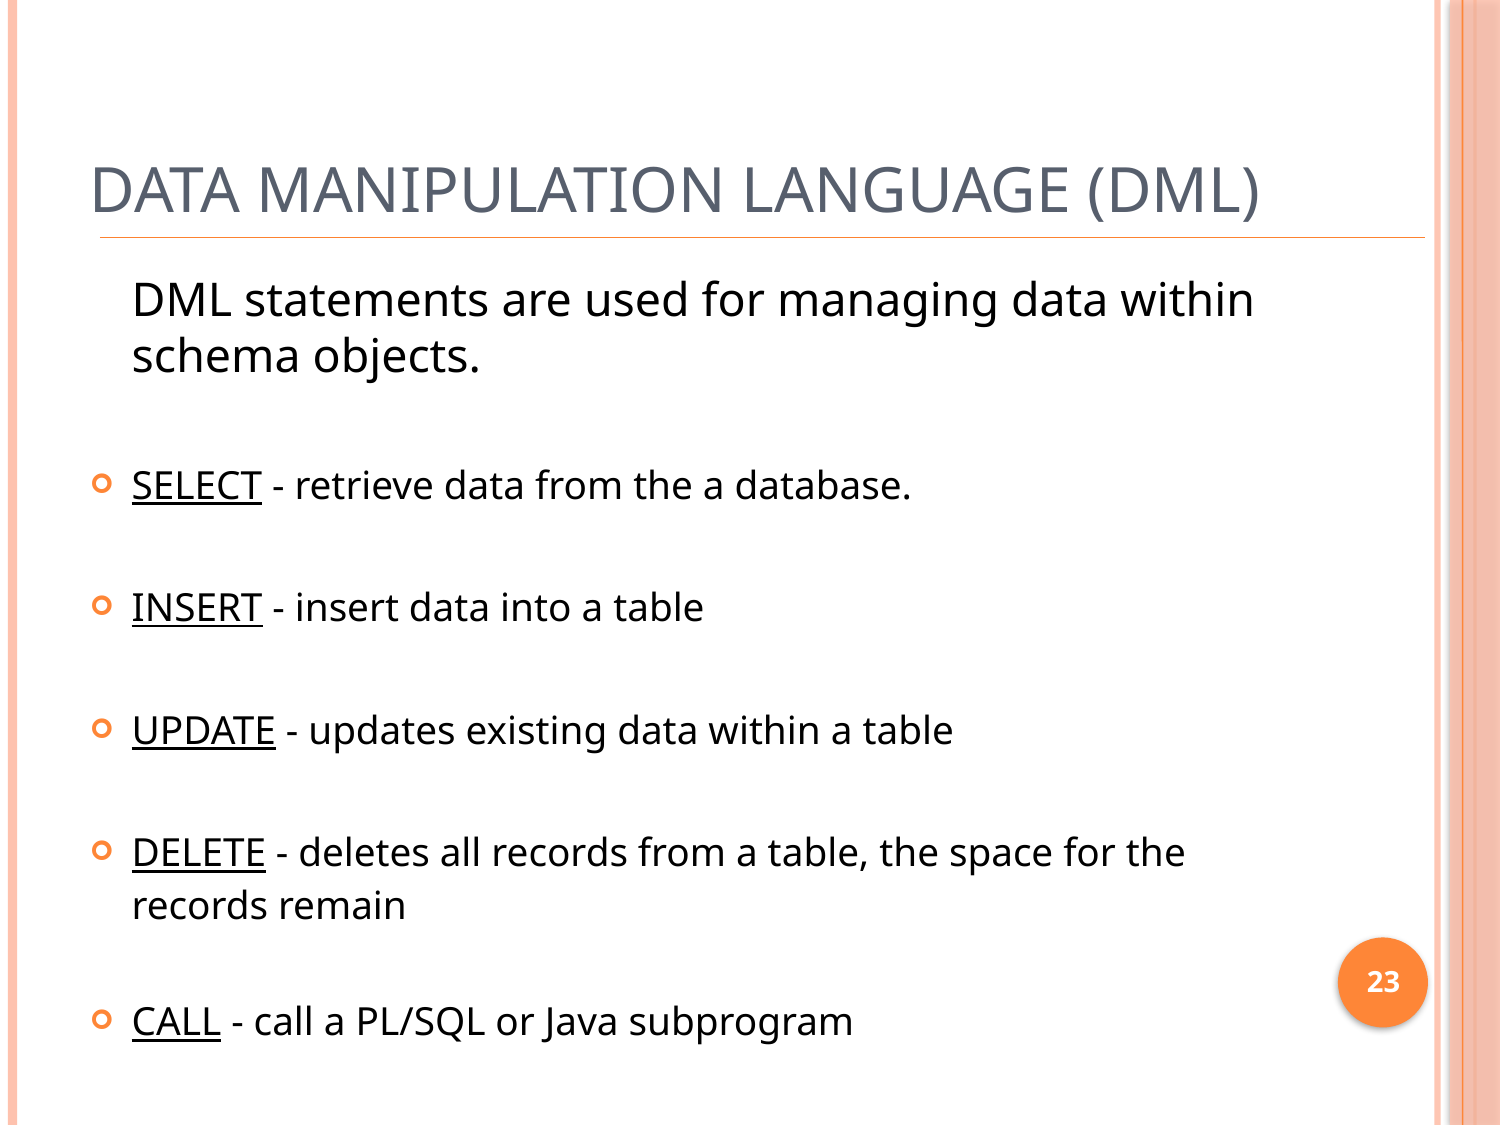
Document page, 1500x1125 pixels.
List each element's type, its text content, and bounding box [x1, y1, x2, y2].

slide_number 23 [1333, 940, 1434, 1027]
title Data Manipulation Language (DML) [75, 45, 1300, 233]
list DML statements are used for managing data within schema objects. SELECT - retrieve data from the a database. INSERT - insert data into a table UPDATE - updates existing data within a table DELETE - deletes all records from a table, the space for the records remain CALL - call a PL/SQL or Java subprogram [75, 262, 1300, 1062]
